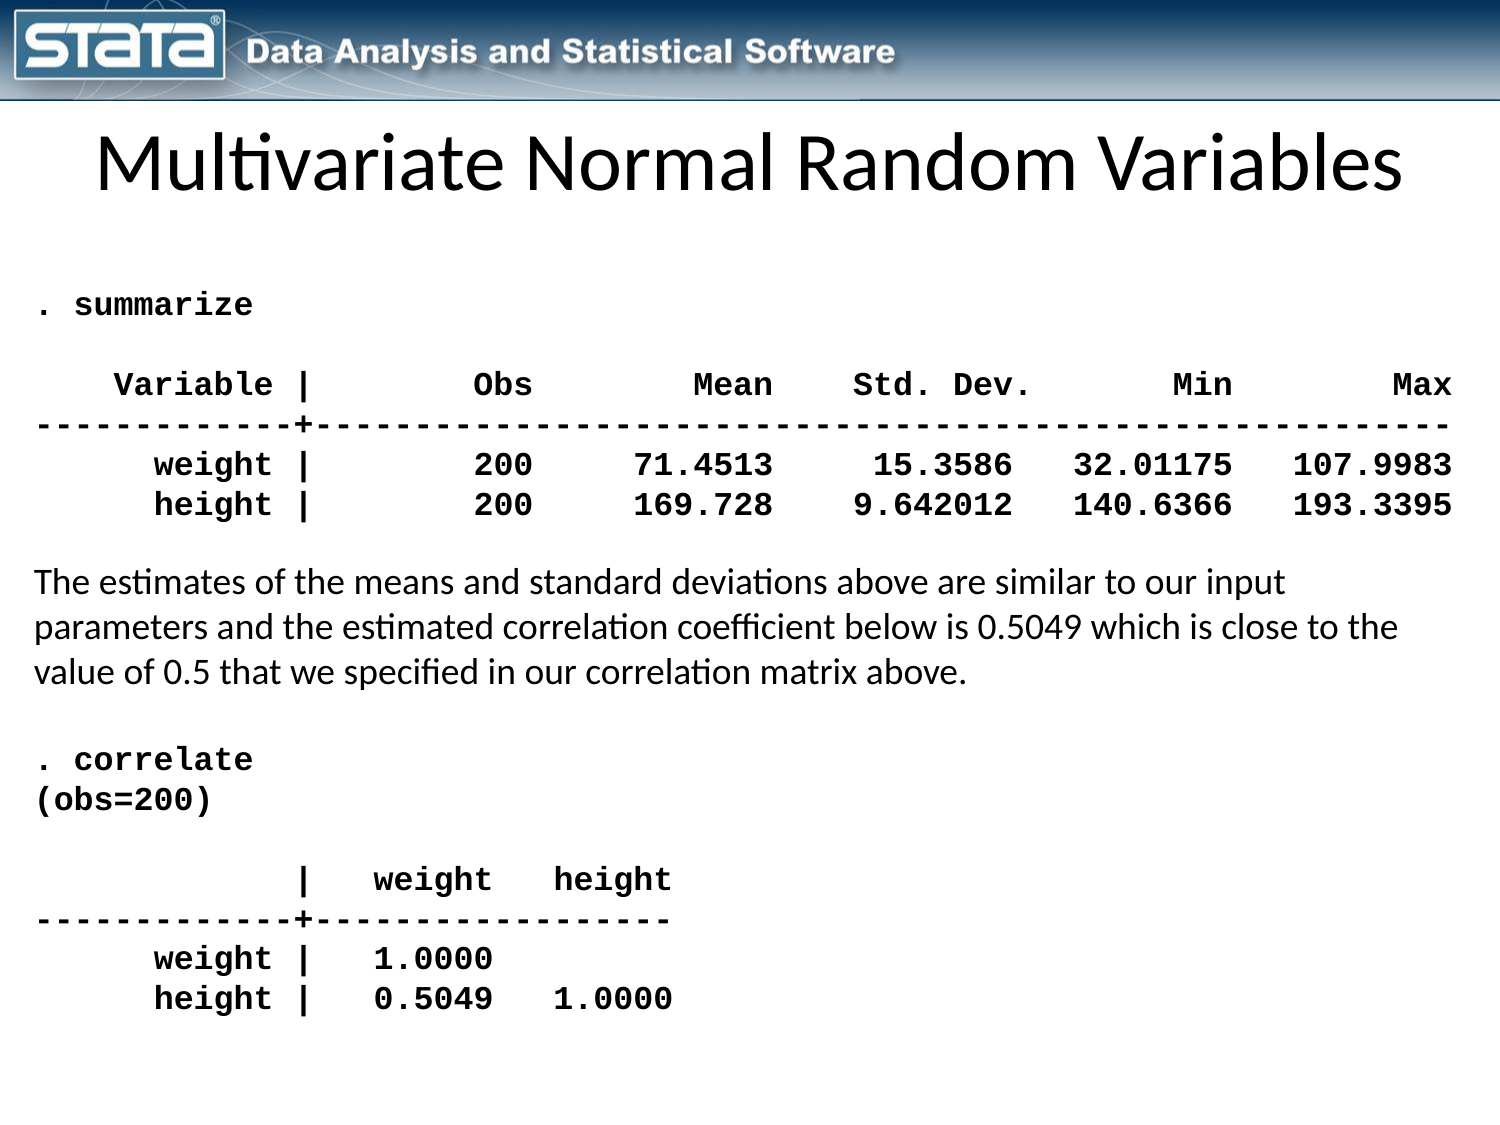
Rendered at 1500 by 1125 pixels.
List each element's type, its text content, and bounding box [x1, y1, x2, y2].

list . summarize Variable | Obs Mean Std. Dev. Min Max -------------+--------------------------------------------------------- weight | 200 71.4513 15.3586 32.01175 107.9983 height | 200 169.728 9.642012 140.6366 193.3395 The estimates of the means and standard deviations above are similar to our input parameters and the estimated correlation coefficient below is 0.5049 which is close to the value of 0.5 that we specified in our correlation matrix above. . correlate (obs=200) | weight height -------------+------------------ weight | 1.0000 height | 0.5049 1.0000 [18, 275, 1482, 1025]
picture [0, 0, 1500, 99]
text_box Multivariate Normal Random Variables [0, 99, 1500, 215]
